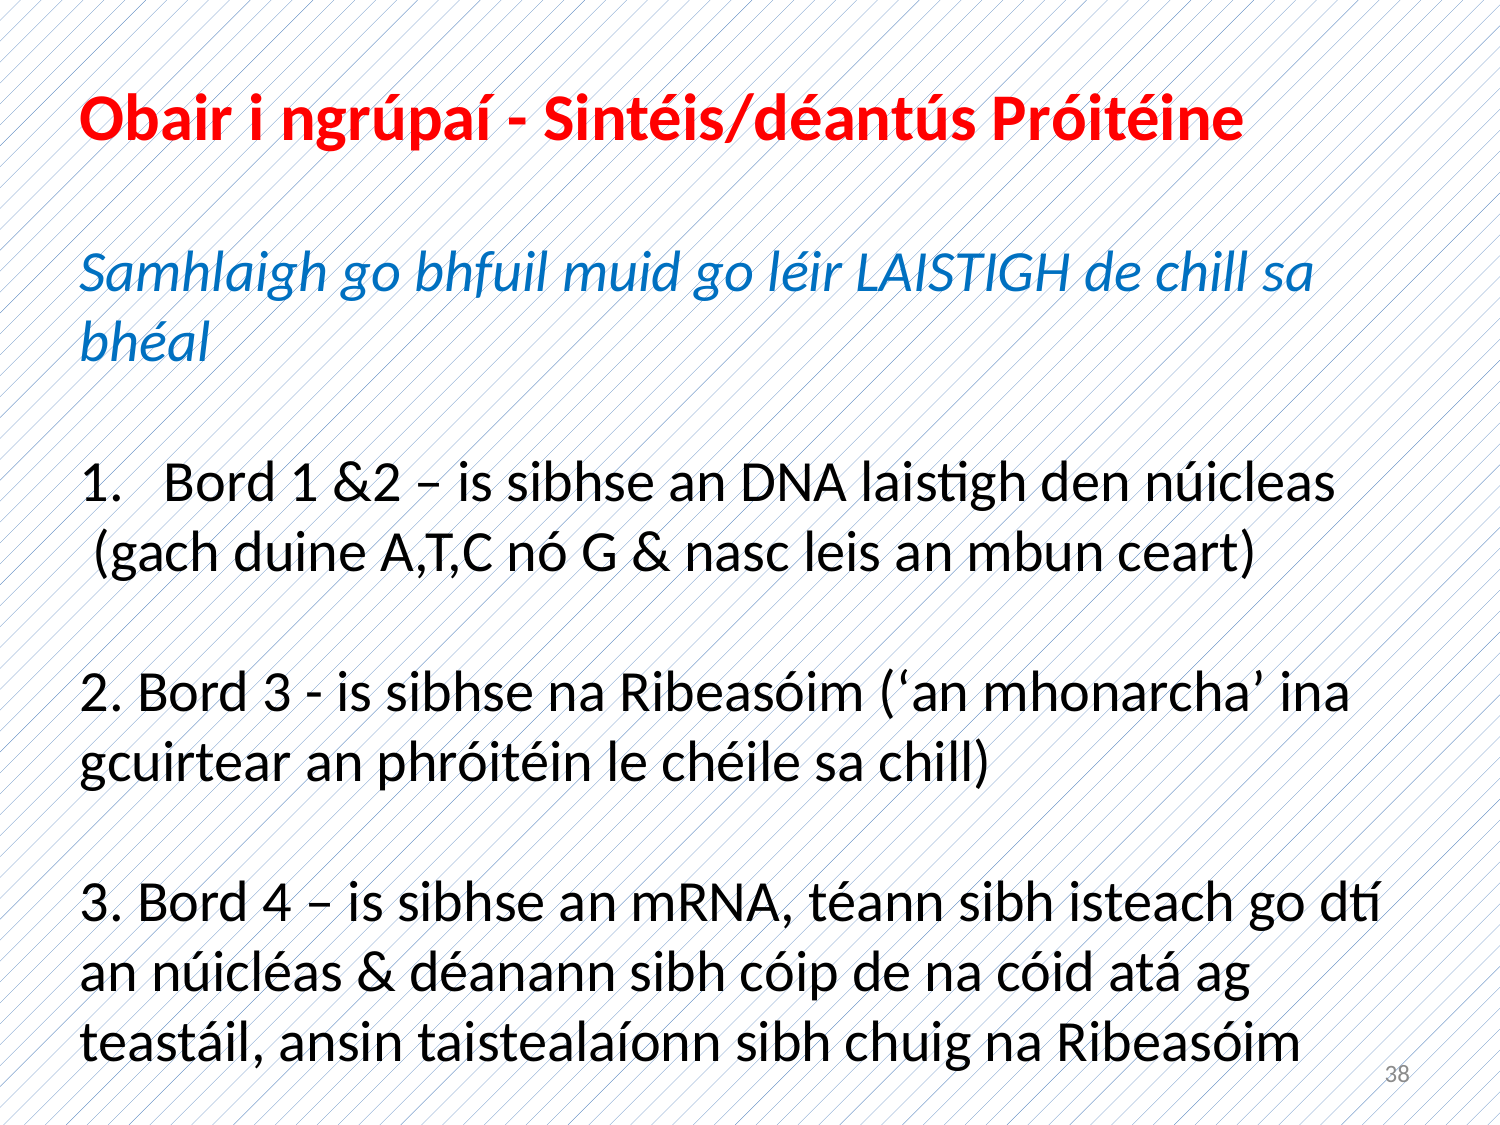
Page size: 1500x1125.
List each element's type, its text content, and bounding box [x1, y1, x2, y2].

text_box Obair i ngrúpaí - Sintéis/déantús Próitéine Samhlaigh go bhfuil muid go léir LAISTIGH de chill sa bhéal Bord 1 &2 – is sibhse an DNA laistigh den núicleas (gach duine A,T,C nó G & nasc leis an mbun ceart) 2. Bord 3 - is sibhse na Ribeasóim (‘an mhonarcha’ ina gcuirtear an phróitéin le chéile sa chill) 3. Bord 4 – is sibhse an mRNA, téann sibh isteach go dtí an núicléas & déanann sibh cóip de na cóid atá ag teastáil, ansin taistealaíonn sibh chuig na Ribeasóim [64, 66, 1436, 1081]
slide_number 38 [1074, 1081, 1425, 1103]
